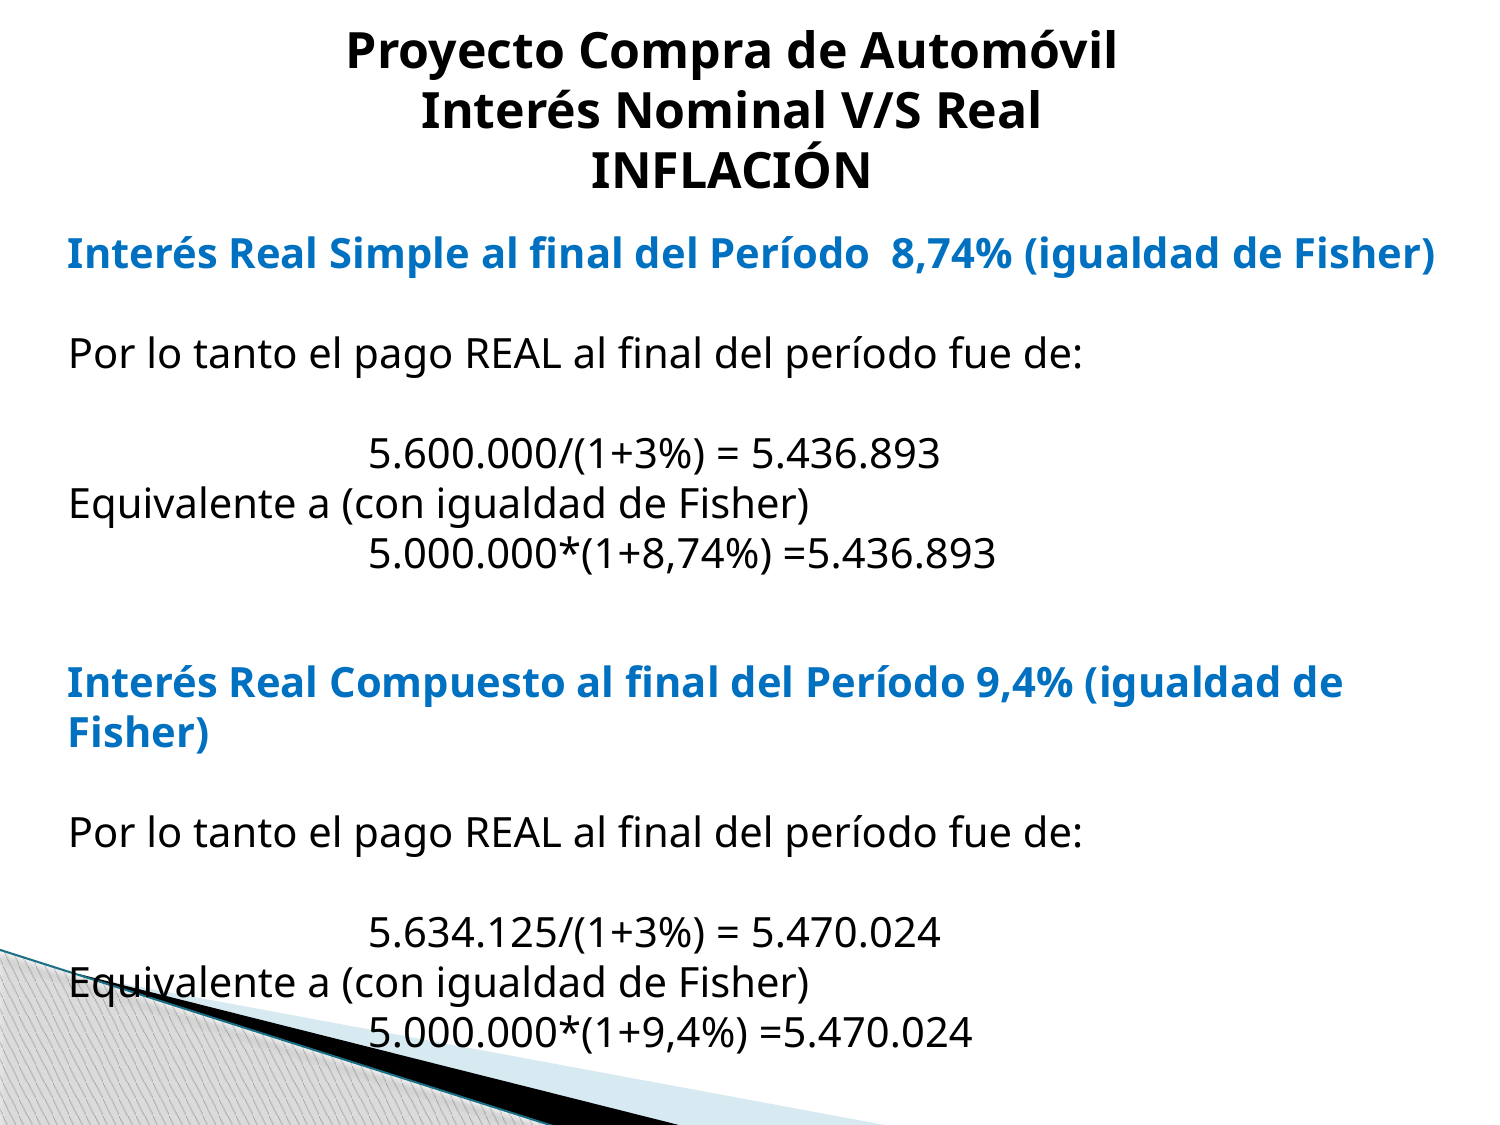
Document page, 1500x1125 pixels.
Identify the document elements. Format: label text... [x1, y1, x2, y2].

text_box Proyecto Compra de Automóvil Interés Nominal V/S Real INFLACIÓN [159, 11, 1306, 206]
text_box Interés Real Compuesto al final del Período 9,4% (igualdad de Fisher) Por lo tanto el pago REAL al final del período fue de: 5.634.125/(1+3%) = 5.470.024 Equivalente a (con igualdad de Fisher) 5.000.000*(1+9,4%) =5.470.024 [53, 597, 1500, 1125]
text_box Interés Real Simple al final del Período 8,74% (igualdad de Fisher) Por lo tanto el pago REAL al final del período fue de: 5.600.000/(1+3%) = 5.436.893 Equivalente a (con igualdad de Fisher) 5.000.000*(1+8,74%) =5.436.893 [53, 219, 1459, 597]
